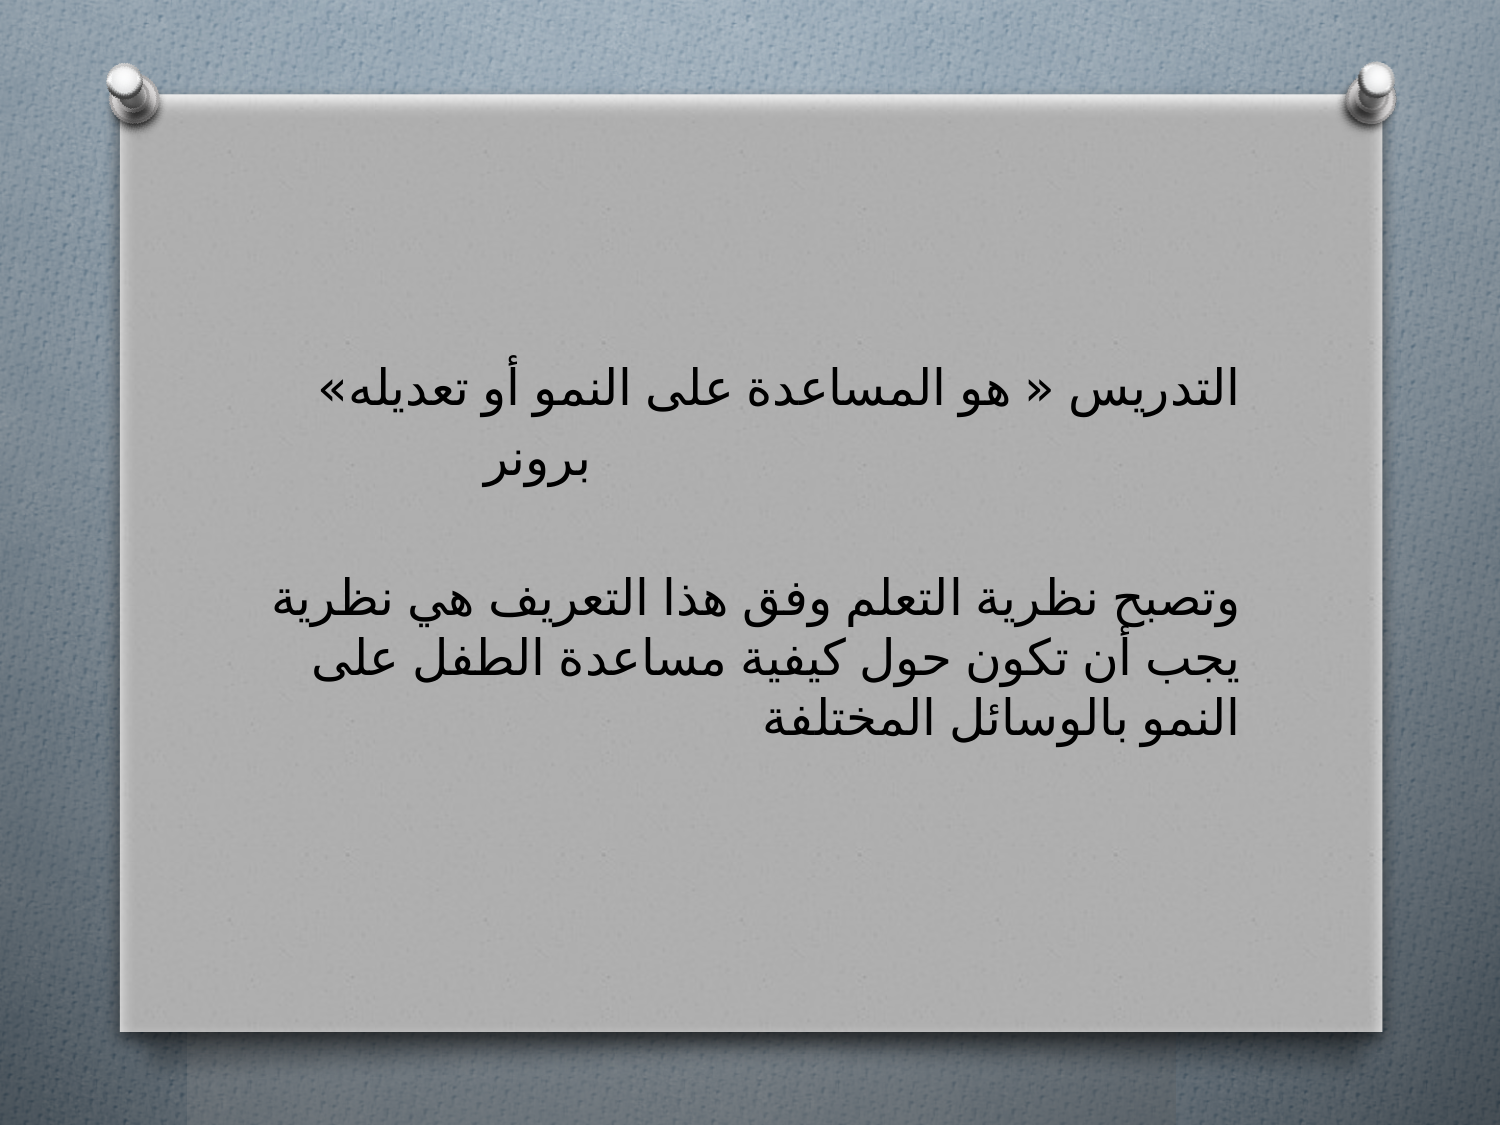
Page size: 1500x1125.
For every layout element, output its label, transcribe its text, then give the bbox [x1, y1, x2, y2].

picture [75, 29, 198, 153]
list التدريس « هو المساعدة على النمو أو تعديله» برونر وتصبح نظرية التعلم وفق هذا التعريف هي نظرية يجب أن تكون حول كيفية مساعدة الطفل على النمو بالوسائل المختلفة [240, 347, 1257, 939]
picture [1317, 35, 1439, 156]
